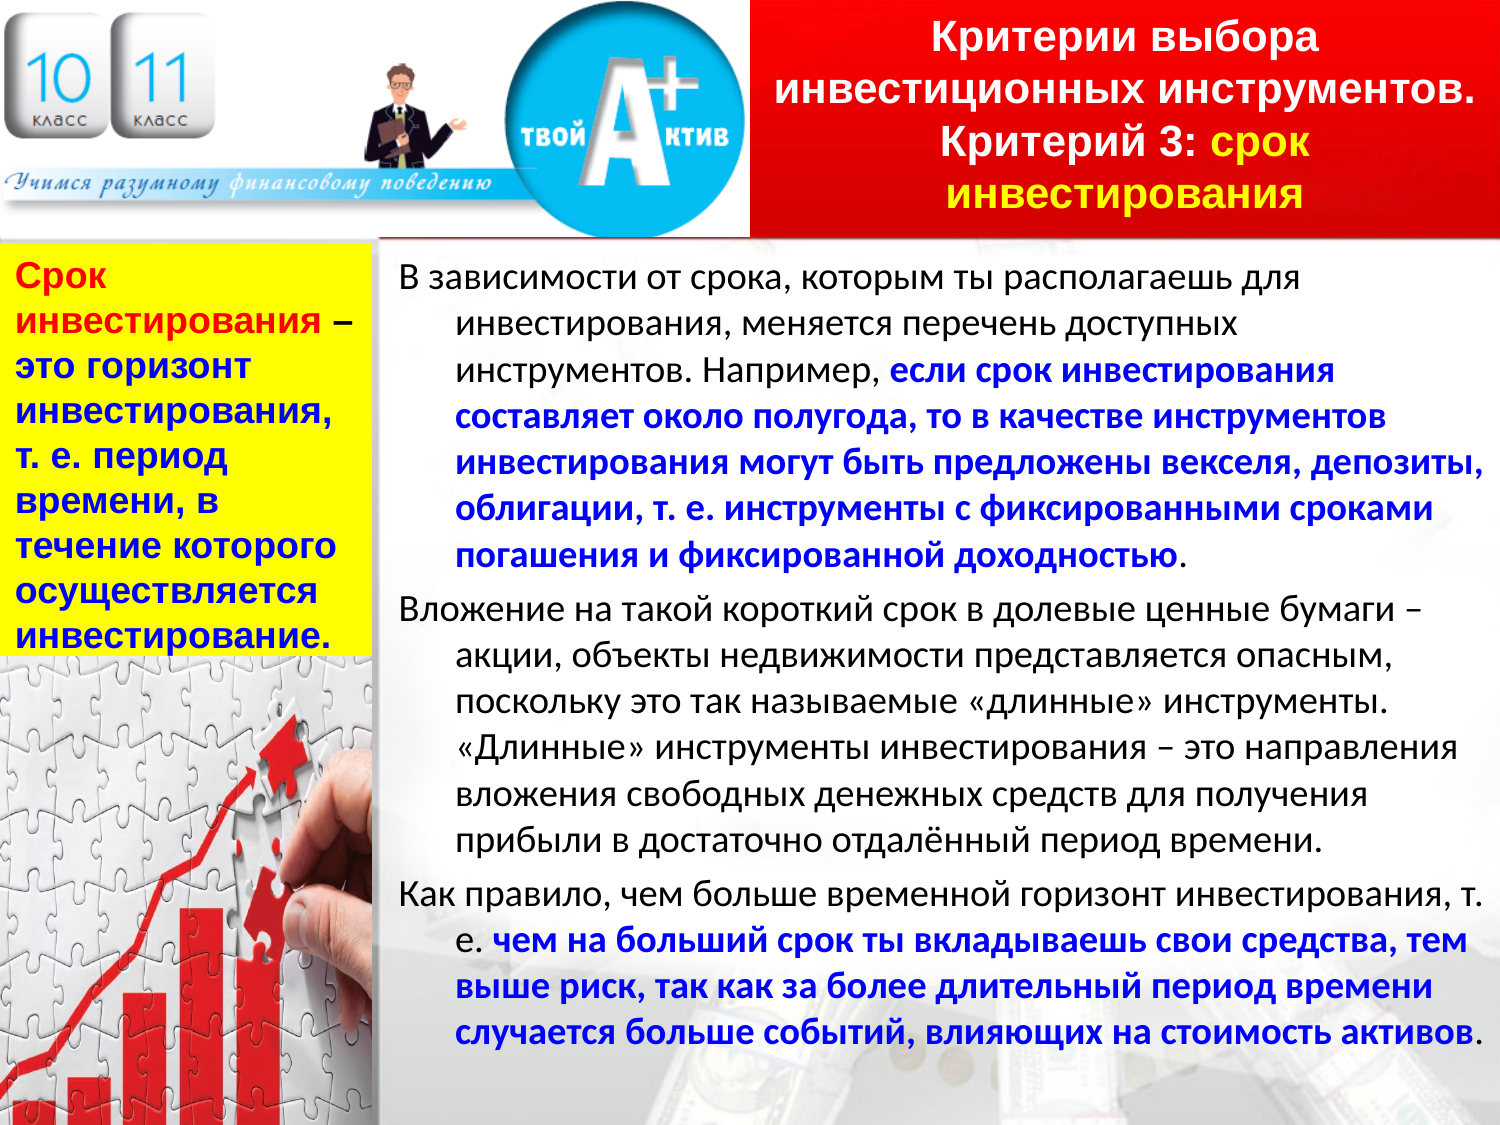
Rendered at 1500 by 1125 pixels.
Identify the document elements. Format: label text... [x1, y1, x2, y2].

text_box Срок инвестирования – это горизонт инвестирования, т. е. период времени, в течение которого осуществляется инвестирование. [0, 244, 372, 656]
list В зависимости от срока, которым ты располагаешь для инвестирования, меняется перечень доступных инструментов. Например, если срок инвестирования составляет около полугода, то в качестве инструментов инвестирования могут быть предложены векселя, депозиты, облигации, т. е. инструменты с фиксированными сроками погашения и фиксированной доходностью. Вложение на такой короткий срок в долевые ценные бумаги – акции, объекты недвижимости представляется опасным, поскольку это так называемые «длинные» инструменты. «Длинные» инструменты инвестирования – это направления вложения свободных денежных средств для получения прибыли в достаточно отдалённый период времени. Как правило, чем больше временной горизонт инвестирования, т. е. чем на больший срок ты вкладываешь свои средства, тем выше риск, так как за более длительный период времени случается больше событий, влияющих на стоимость активов. [383, 243, 1500, 1125]
text_box Критерии выбора инвестиционных инструментов. Критерий 3: срок инвестирования [751, 0, 1500, 225]
picture [0, 0, 1500, 1125]
